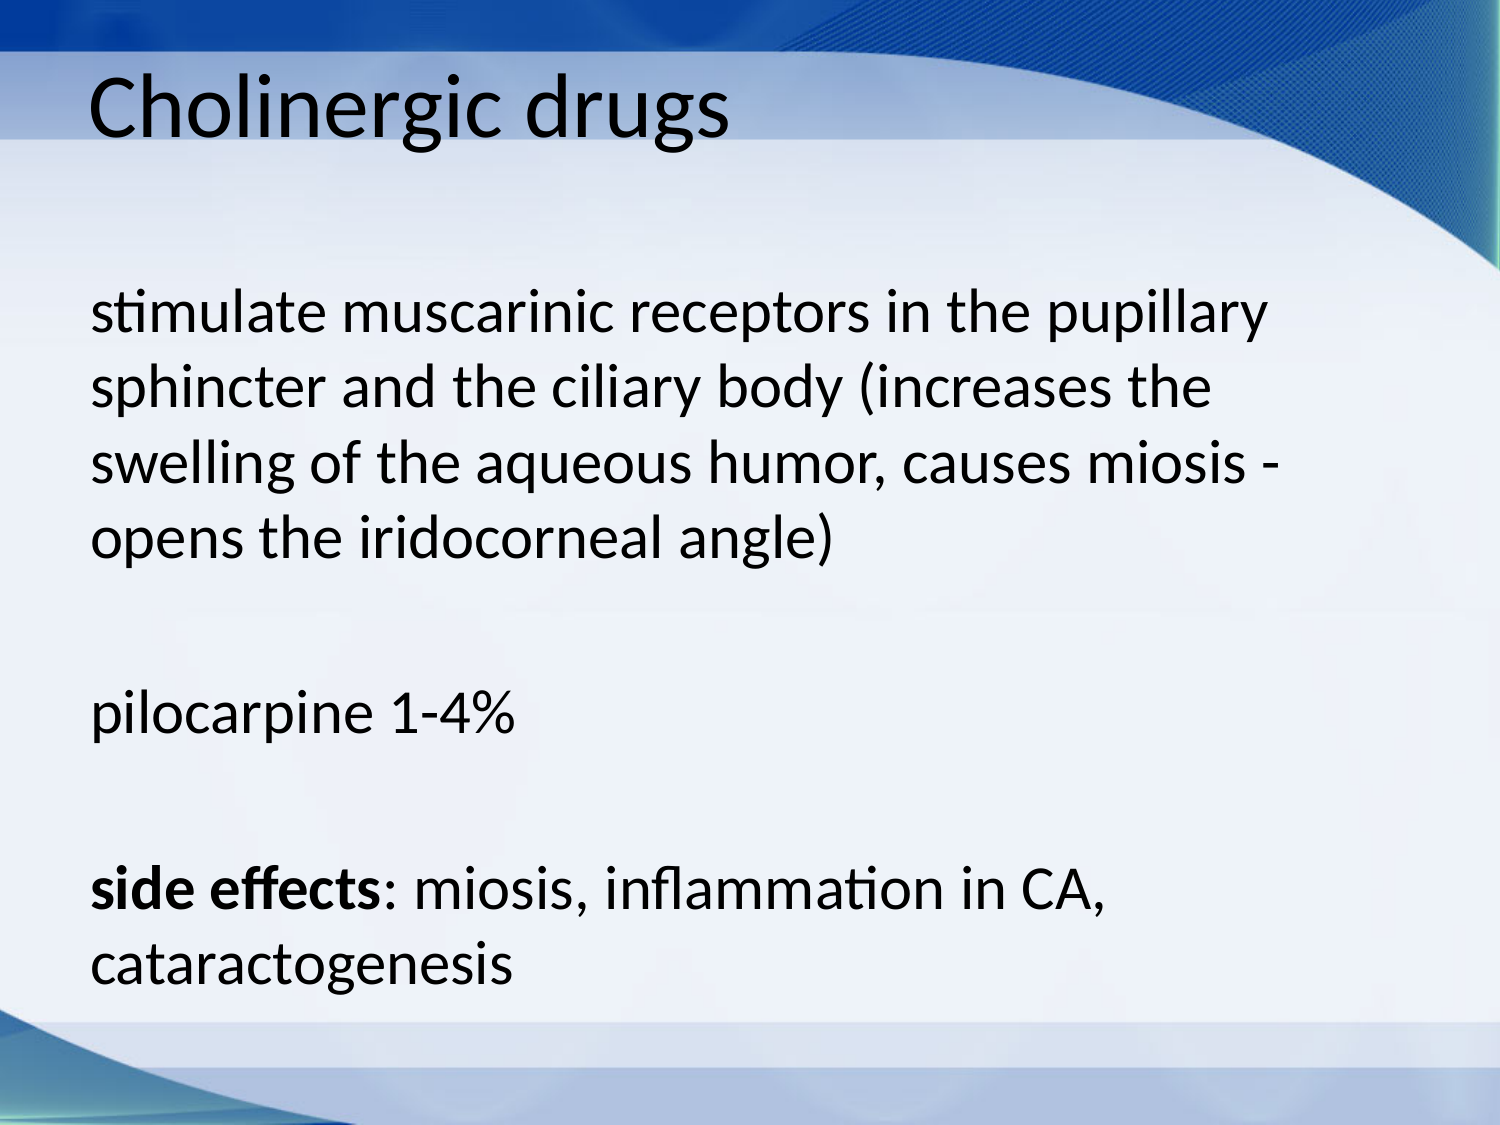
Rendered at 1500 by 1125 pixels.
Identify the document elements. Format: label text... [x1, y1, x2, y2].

list stimulate muscarinic receptors in the pupillary sphincter and the ciliary body (increases the swelling of the aqueous humor, causes miosis - opens the iridocorneal angle) pilocarpine 1-4% side effects: miosis, inflammation in CA, cataractogenesis [75, 262, 1425, 1005]
title Cholinergic drugs [73, 7, 1424, 195]
picture [0, 0, 1500, 1125]
